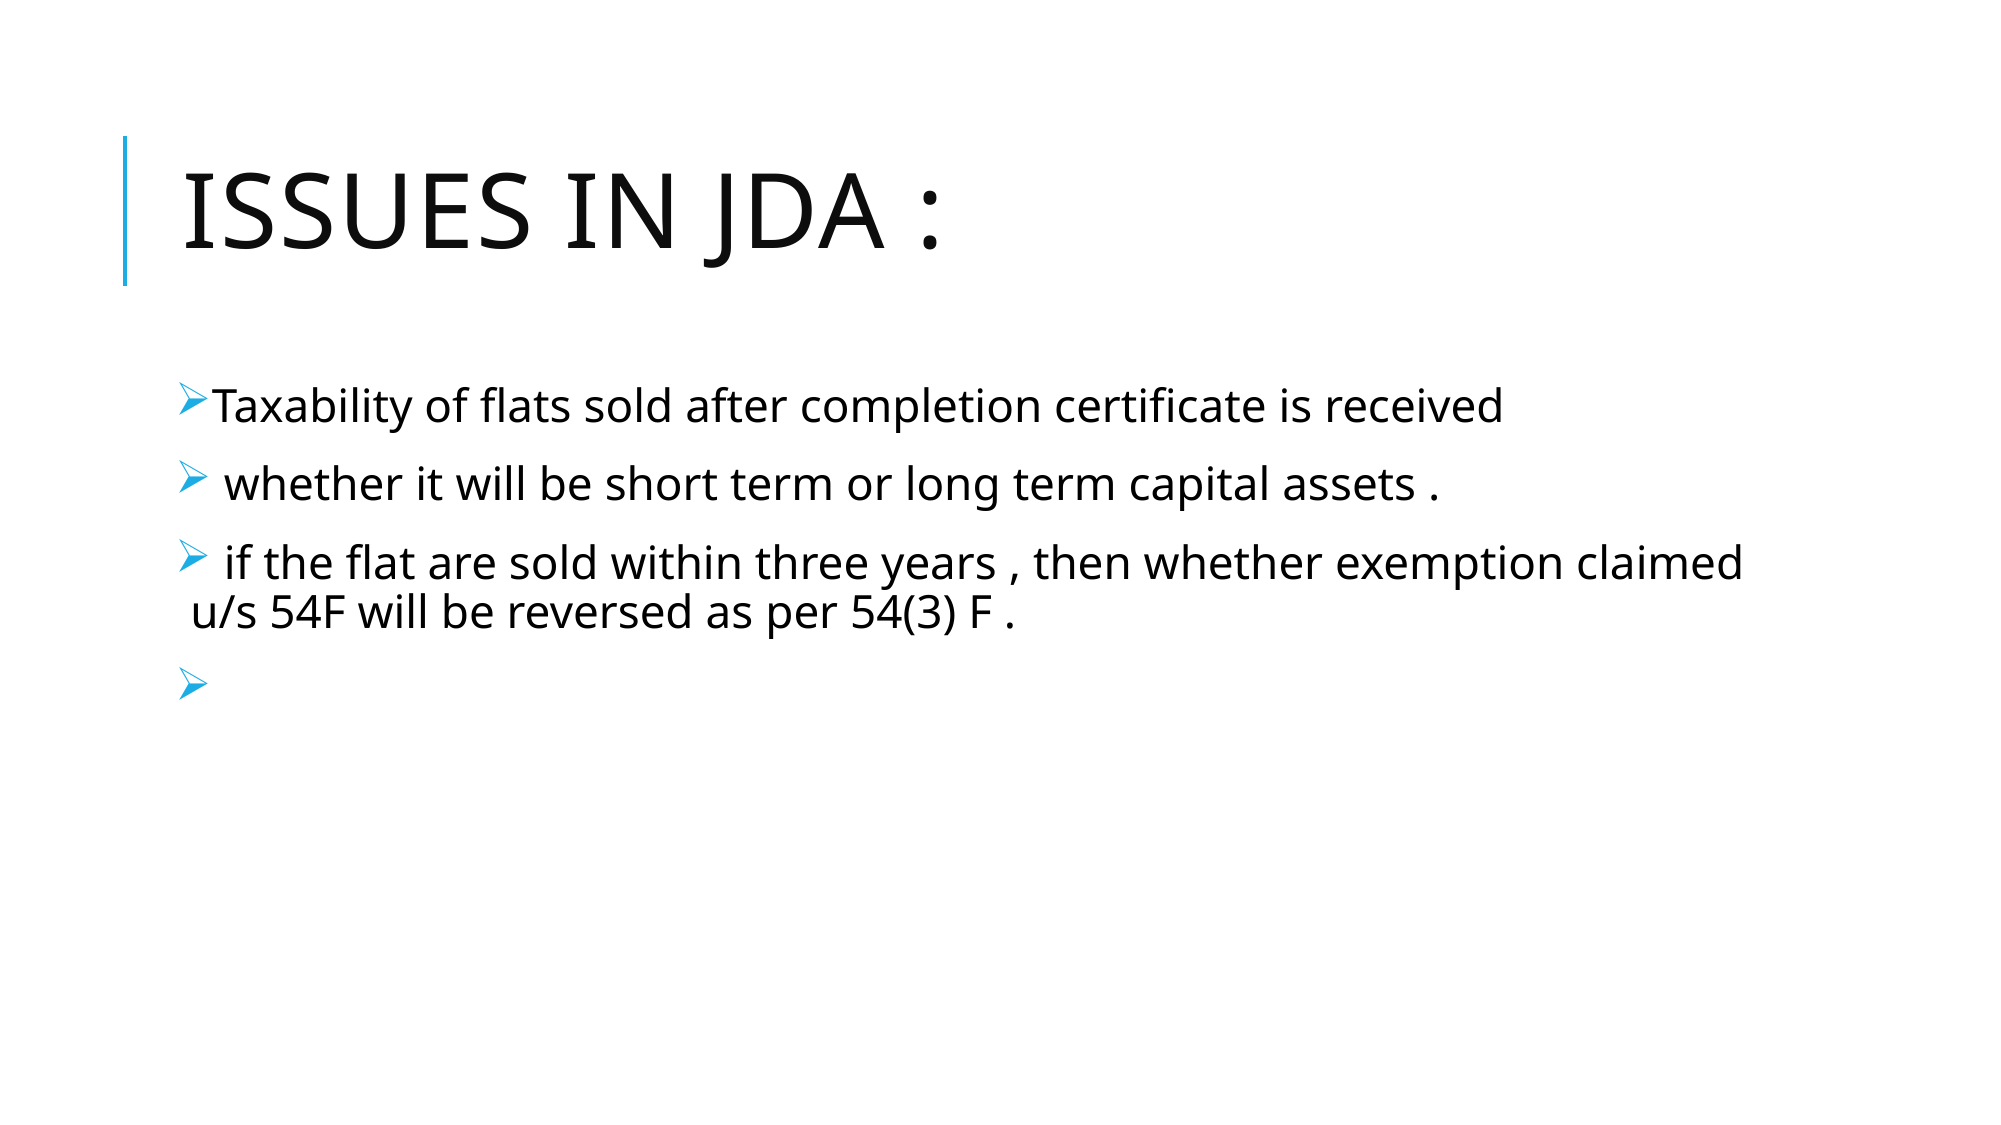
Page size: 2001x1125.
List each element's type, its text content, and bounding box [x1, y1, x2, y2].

title Issues in JDA : [168, 96, 1763, 342]
list Taxability of flats sold after completion certificate is received whether it will be short term or long term capital assets . if the flat are sold within three years , then whether exemption claimed u/s 54F will be reversed as per 54(3) F . [168, 375, 1763, 1035]
